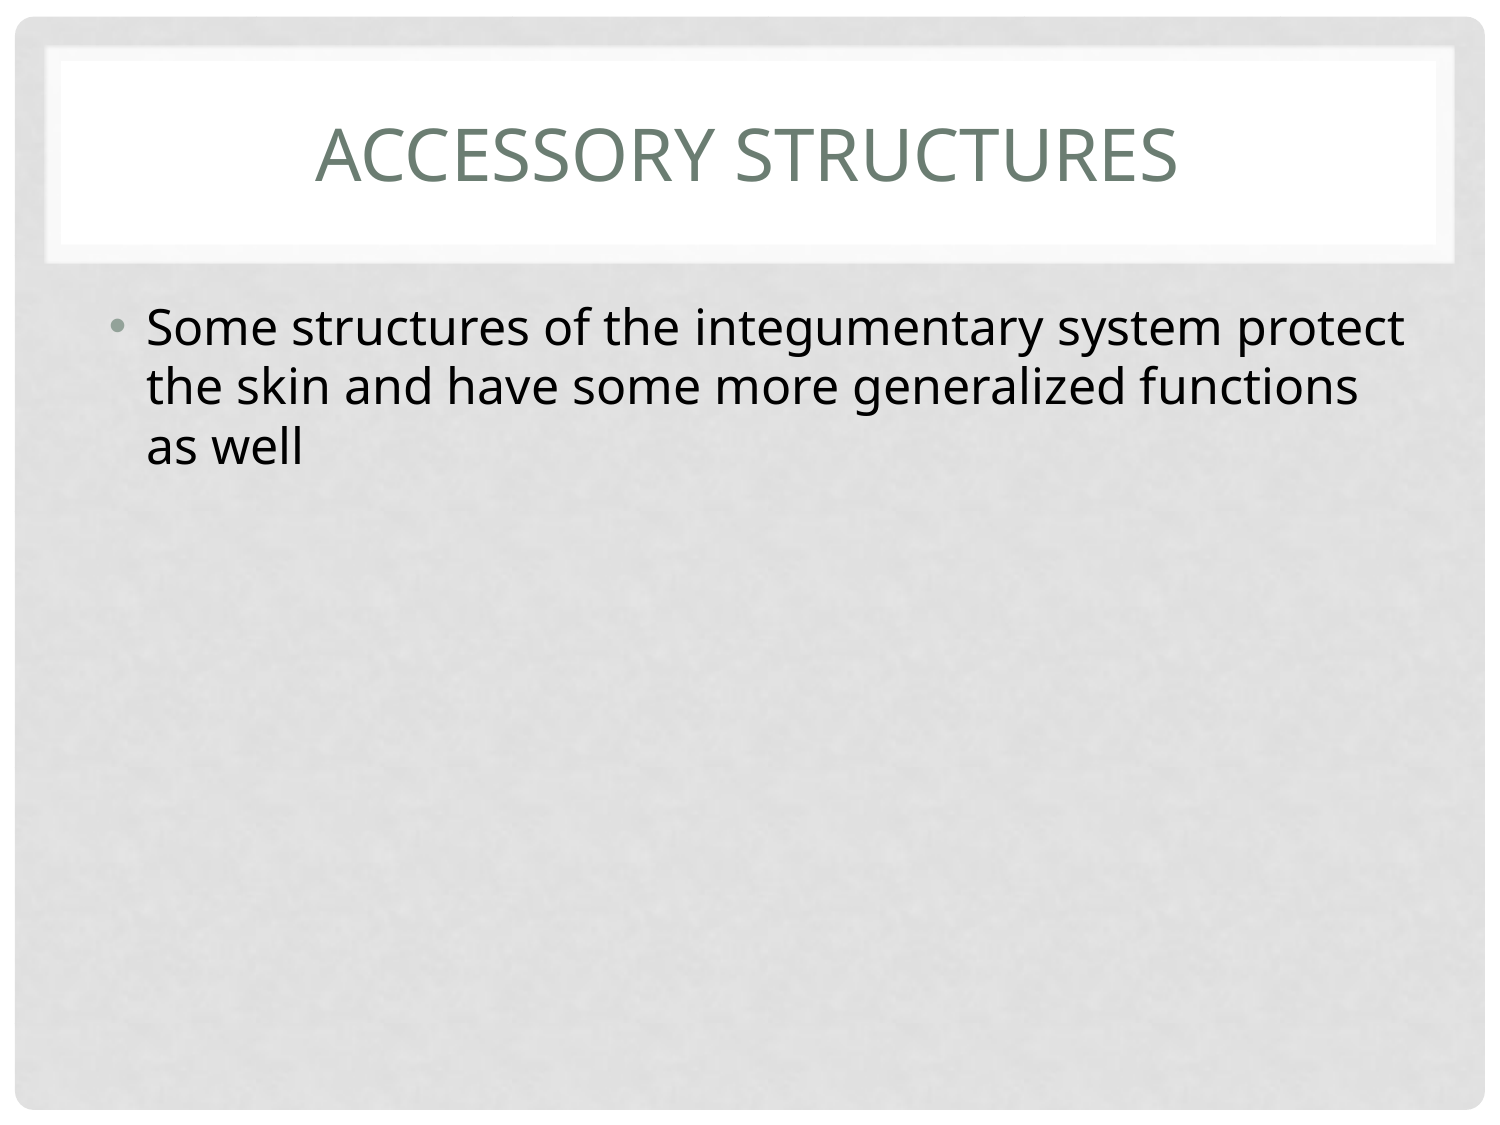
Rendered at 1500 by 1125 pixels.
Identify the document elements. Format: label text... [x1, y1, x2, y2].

title Accessory structures [69, 66, 1425, 238]
list Some structures of the integumentary system protect the skin and have some more generalized functions as well [75, 287, 1425, 1005]
